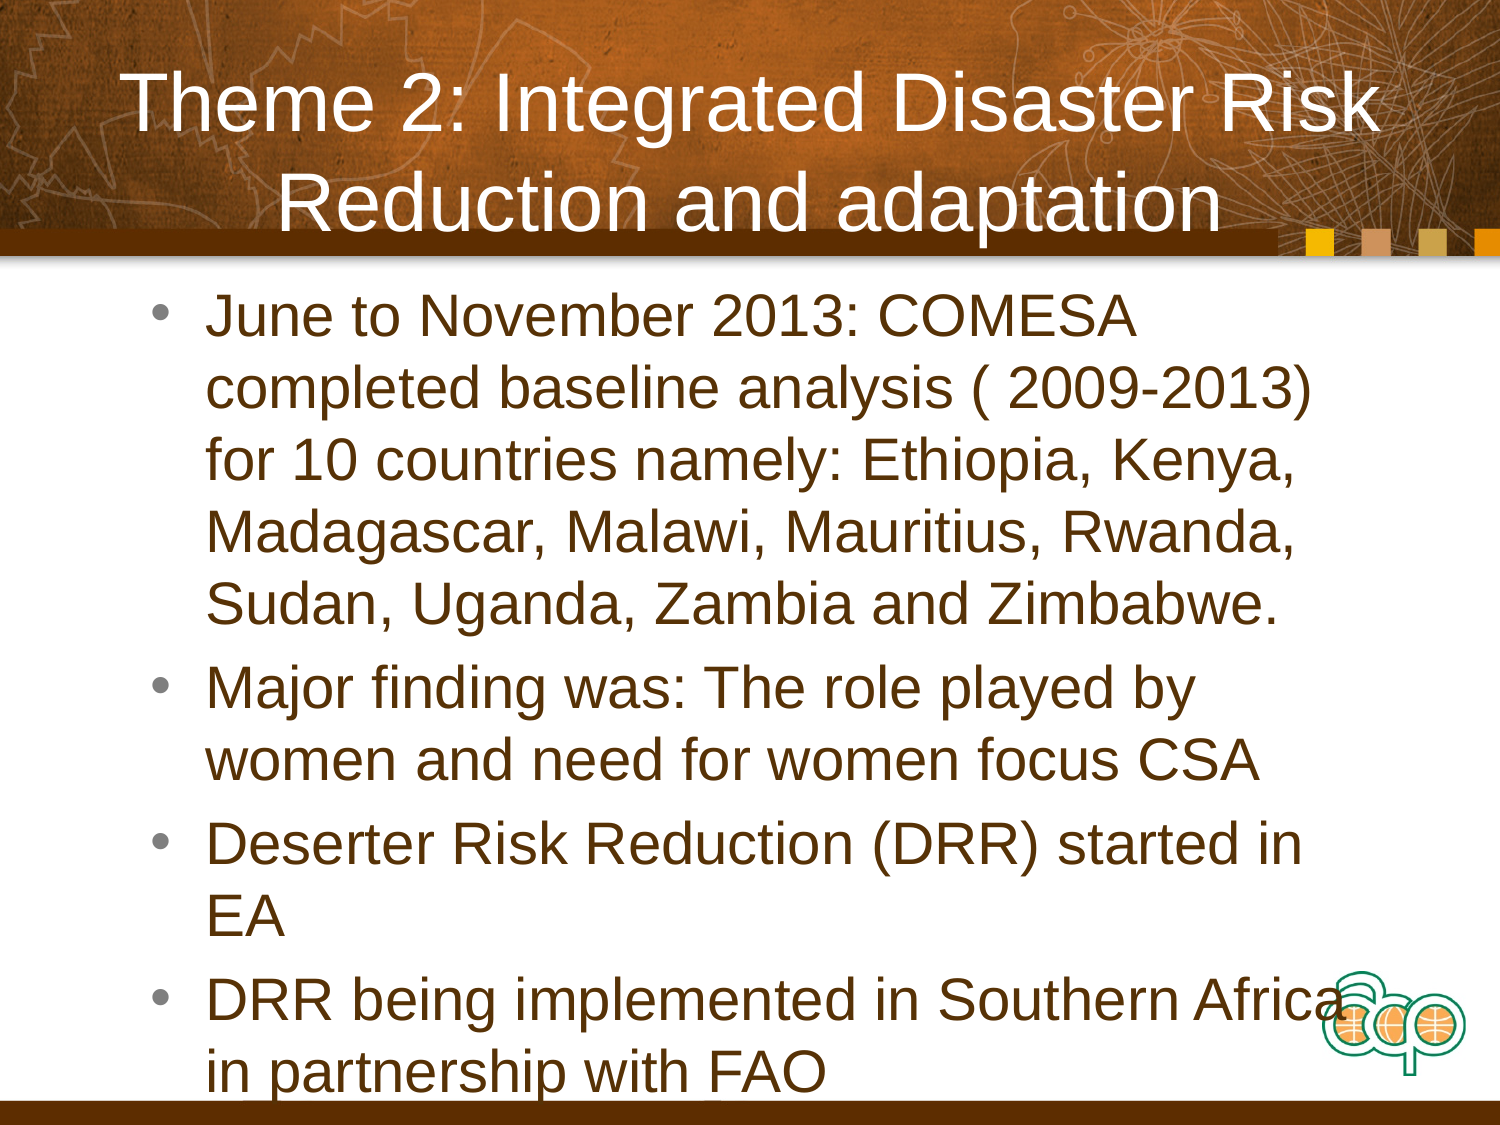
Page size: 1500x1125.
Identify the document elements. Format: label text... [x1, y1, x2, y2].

list June to November 2013: COMESA completed baseline analysis ( 2009-2013) for 10 countries namely: Ethiopia, Kenya, Madagascar, Malawi, Mauritius, Rwanda, Sudan, Uganda, Zambia and Zimbabwe. Major finding was: The role played by women and need for women focus CSA Deserter Risk Reduction (DRR) started in EA DRR being implemented in Southern Africa in partnership with FAO [135, 268, 1366, 1125]
picture [0, 0, 1500, 1125]
title Theme 2: Integrated Disaster Risk Reduction and adaptation [73, 61, 1427, 235]
